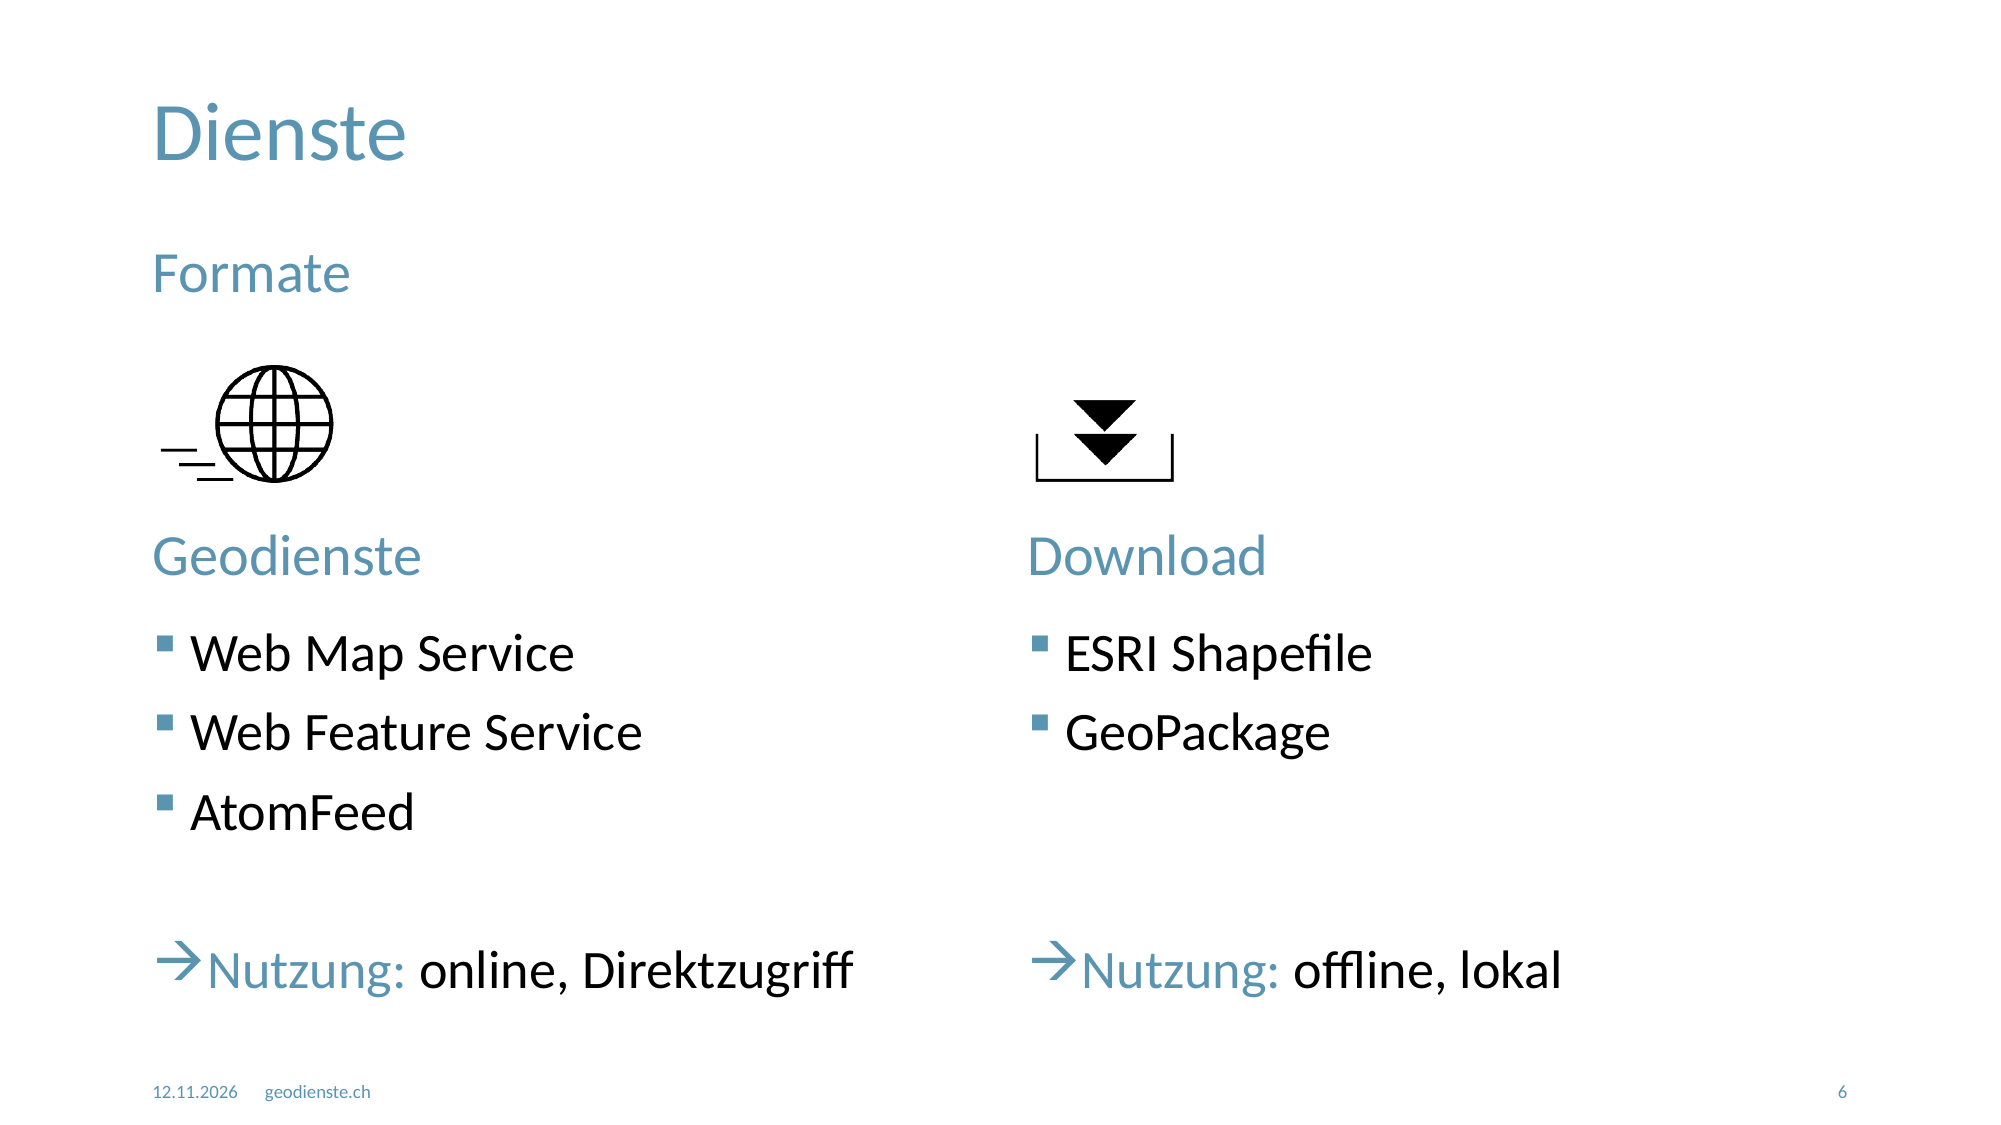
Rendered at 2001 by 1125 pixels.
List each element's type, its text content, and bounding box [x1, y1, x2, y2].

slide_number 6 [1412, 1061, 1863, 1122]
footer geodienste.ch [249, 1061, 588, 1122]
text_box Formate [137, 235, 984, 313]
title Dienste [137, 81, 1863, 208]
list Download [1012, 518, 1863, 596]
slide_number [137, 1061, 249, 1122]
list Geodienste [137, 518, 984, 596]
picture [139, 311, 400, 508]
list ESRI Shapefile GeoPackage Nutzung: offline, lokal [1012, 617, 1863, 1125]
list Web Map Service Web Feature Service AtomFeed Nutzung: online, Direktzugriff [137, 617, 984, 1125]
picture [974, 334, 1235, 531]
